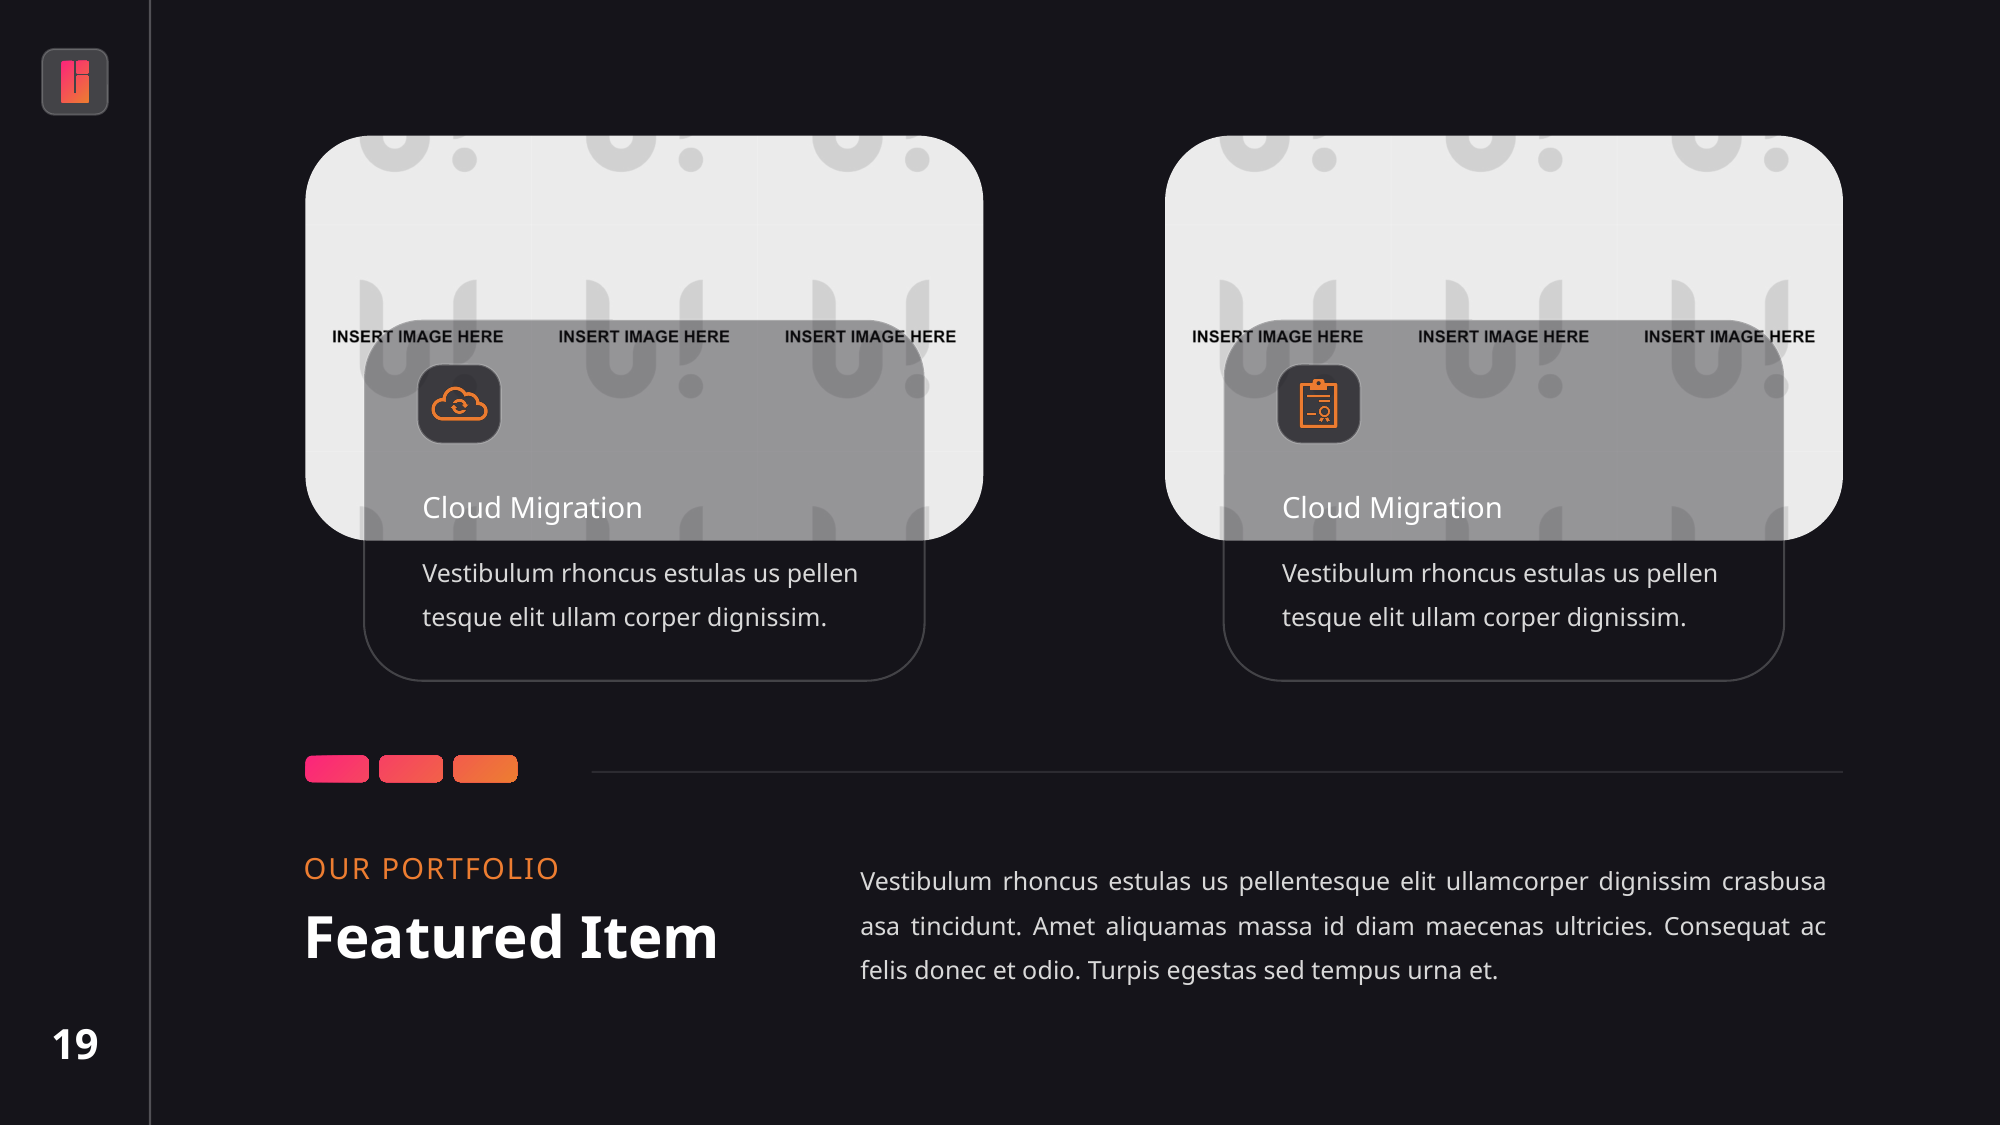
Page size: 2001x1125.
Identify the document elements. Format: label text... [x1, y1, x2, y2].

text_box Featured Item [288, 893, 748, 978]
picture [305, 135, 984, 541]
picture [1289, 374, 1348, 434]
text_box [378, 754, 444, 784]
text_box OUR PORTFOLIO [288, 842, 666, 893]
text_box [304, 754, 370, 784]
text_box Vestibulum rhoncus estulas us pellentesque elit ullamcorper dignissim crasbusa asa tincidunt. Amet aliquamas massa id diam maecenas ultricies. Consequat ac felis donec et odio. Turpis egestas sed tempus urna et. [845, 842, 1843, 993]
text_box [452, 754, 519, 784]
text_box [364, 319, 1785, 681]
picture [1165, 135, 1843, 541]
